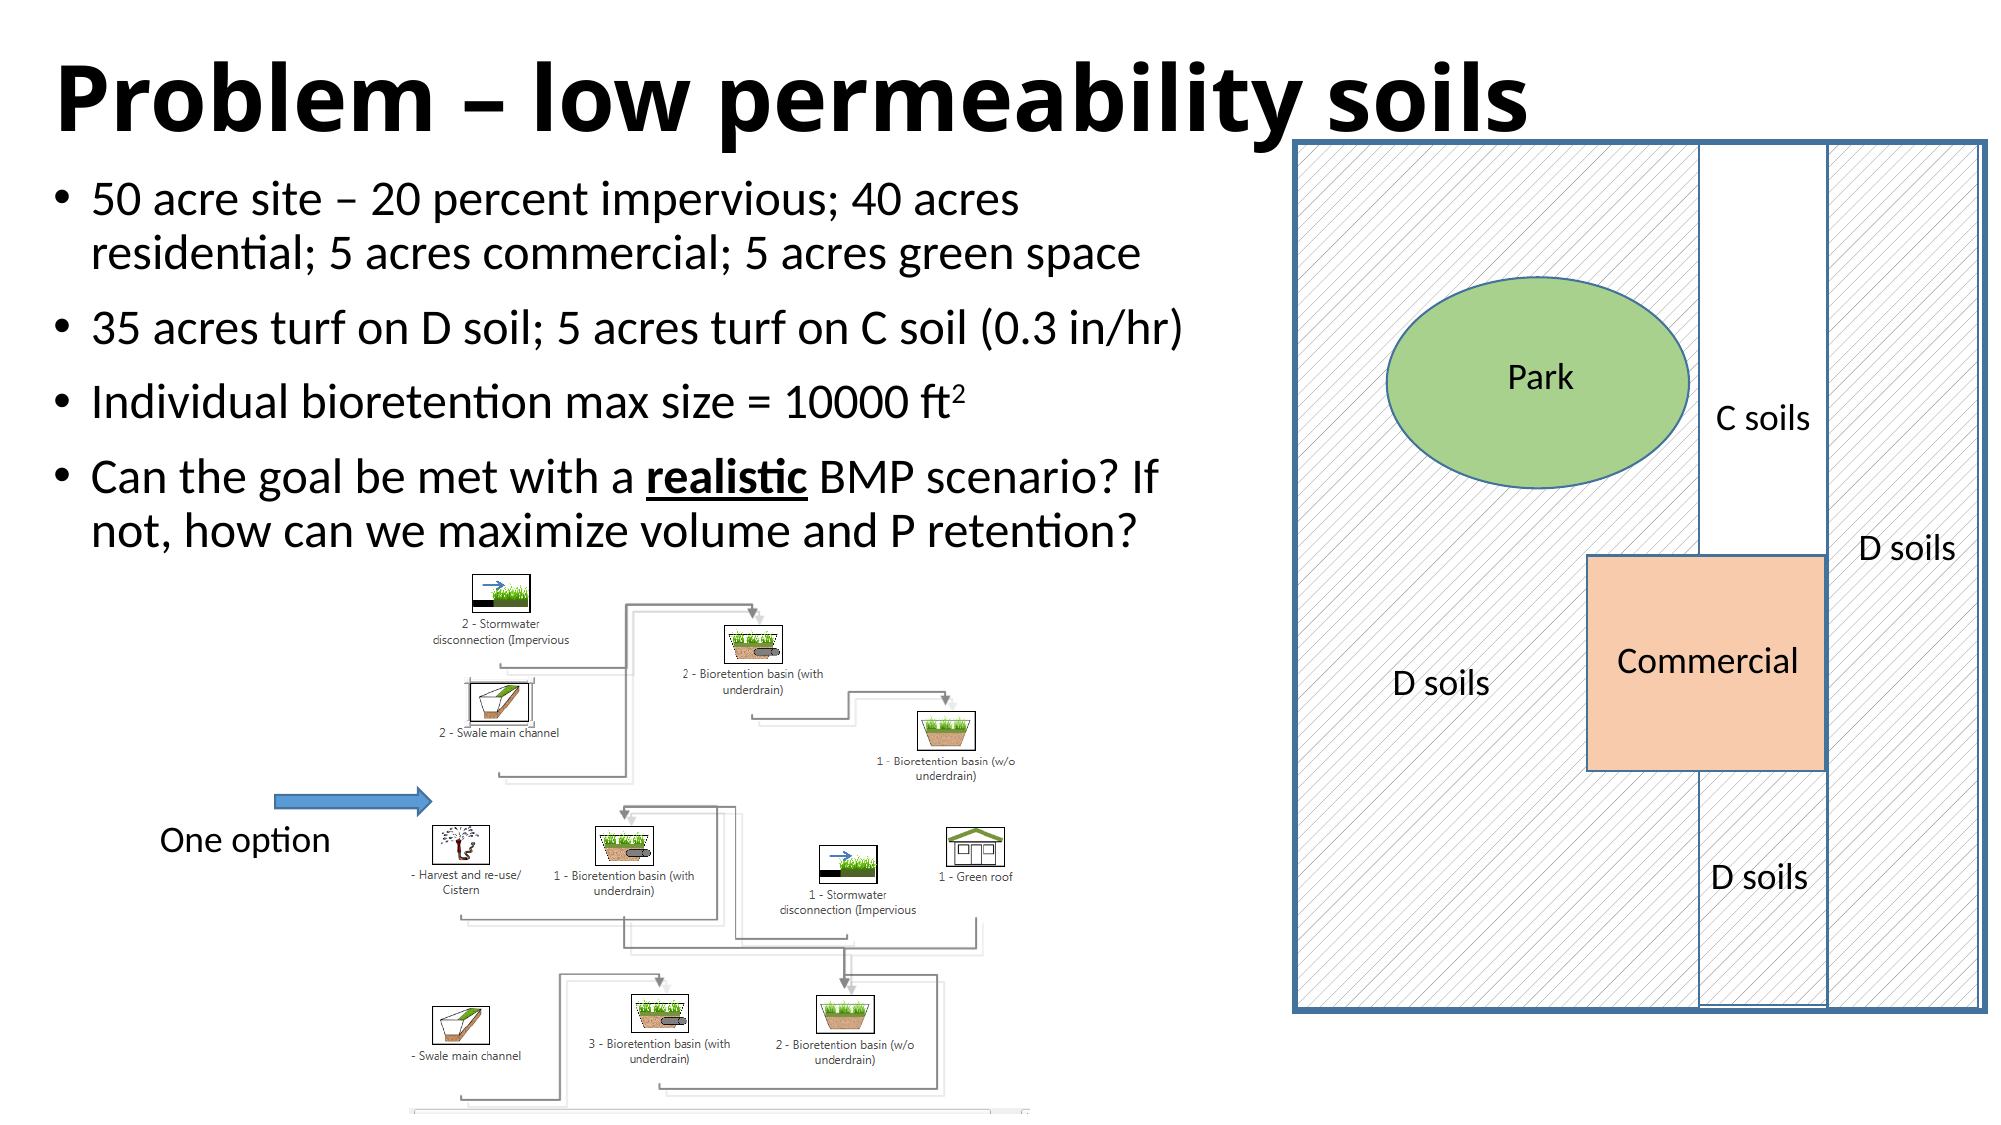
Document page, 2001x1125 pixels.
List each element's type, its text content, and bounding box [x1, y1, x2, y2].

text_box [1385, 276, 1691, 490]
text_box [274, 793, 408, 810]
text_box [1586, 554, 1826, 772]
text_box D soils [1375, 650, 1508, 710]
text_box D soils [1841, 515, 1974, 575]
text_box [1698, 770, 1828, 1006]
picture [408, 562, 1030, 1114]
text_box Commercial [1589, 628, 1826, 689]
text_box D soils [1693, 844, 1826, 905]
text_box [1294, 141, 1986, 1012]
title Problem – low permeability soils [38, 37, 1764, 165]
text_box [1826, 143, 1979, 1009]
text_box Park [1475, 344, 1607, 405]
text_box C soils [1697, 385, 1830, 446]
text_box One option [47, 807, 346, 868]
list 50 acre site – 20 percent impervious; 40 acres residential; 5 acres commercial; 5 acres green space 35 acres turf on D soil; 5 acres turf on C soil (0.3 in/hr) Individual bioretention max size = 10000 ft2 Can the goal be met with a realistic BMP scenario? If not, how can we maximize volume and P retention? [38, 164, 1250, 1014]
